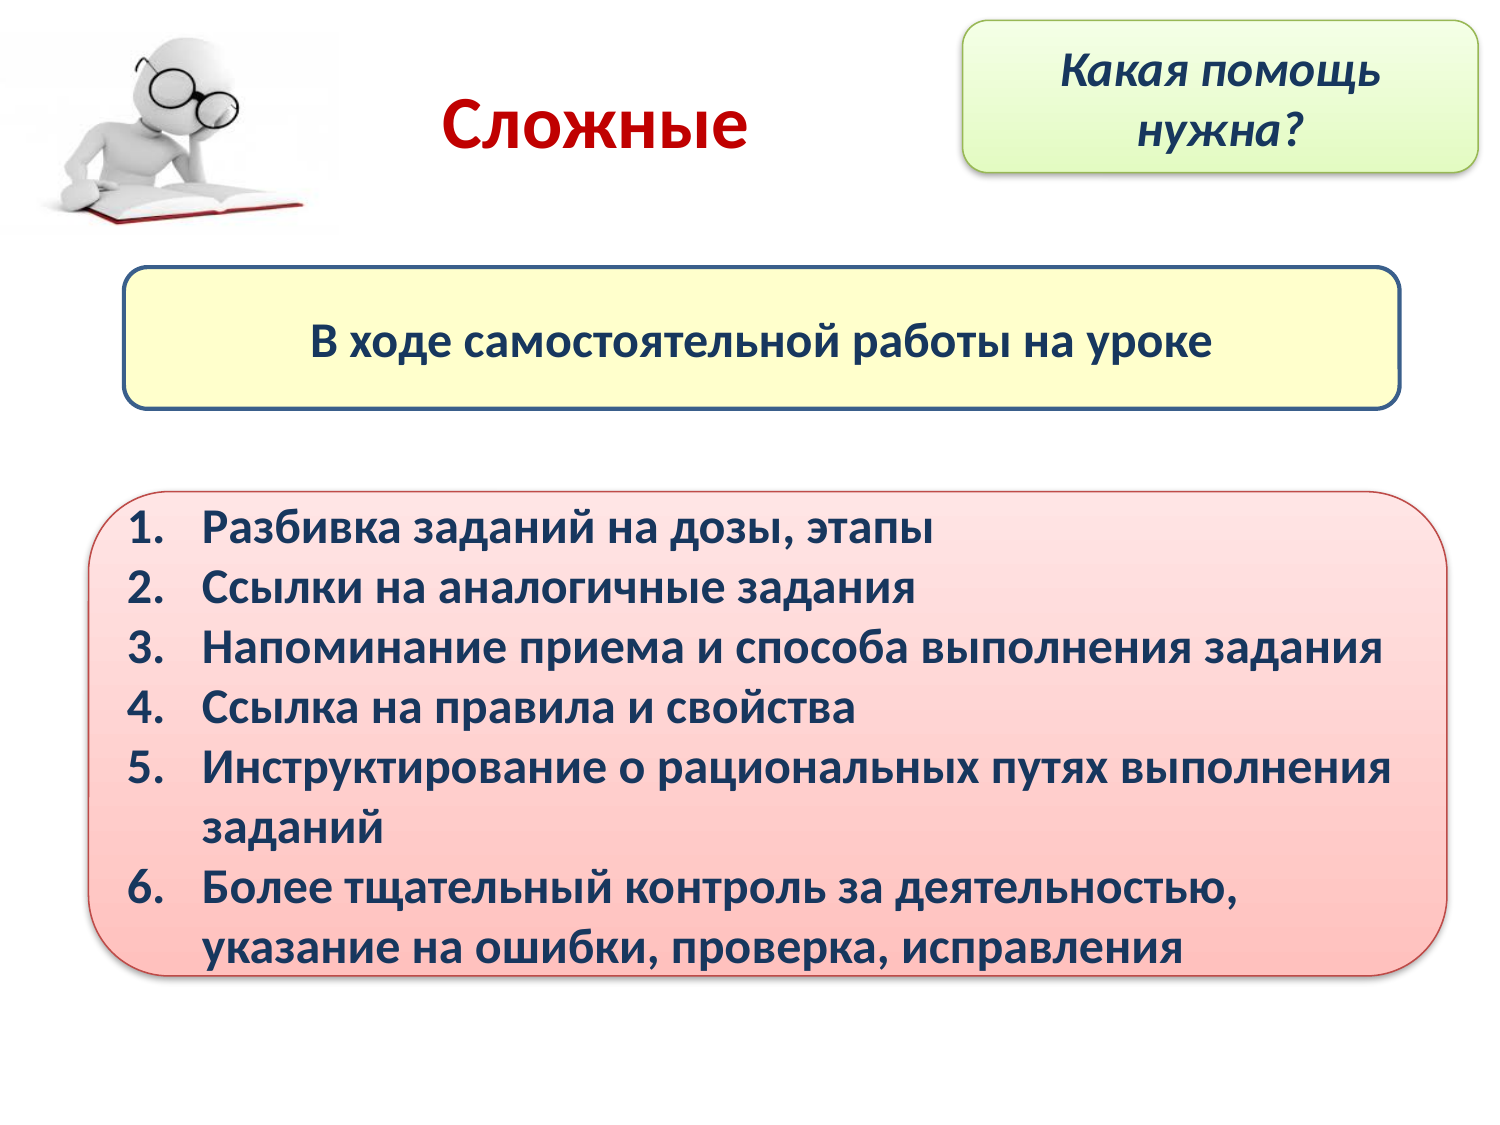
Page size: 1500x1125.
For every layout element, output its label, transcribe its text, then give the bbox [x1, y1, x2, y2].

text_box Какая помощь нужна? [961, 19, 1479, 174]
text_box Сложные [343, 66, 904, 172]
picture [0, 23, 339, 247]
text_box Разбивка заданий на дозы, этапы Ссылки на аналогичные задания Напоминание приема и способа выполнения задания Ссылка на правила и свойства Инструктирование о рациональных путях выполнения заданий Более тщательный контроль за деятельностью, указание на ошибки, проверка, исправления [87, 490, 1448, 977]
text_box В ходе самостоятельной работы на уроке [121, 265, 1402, 411]
